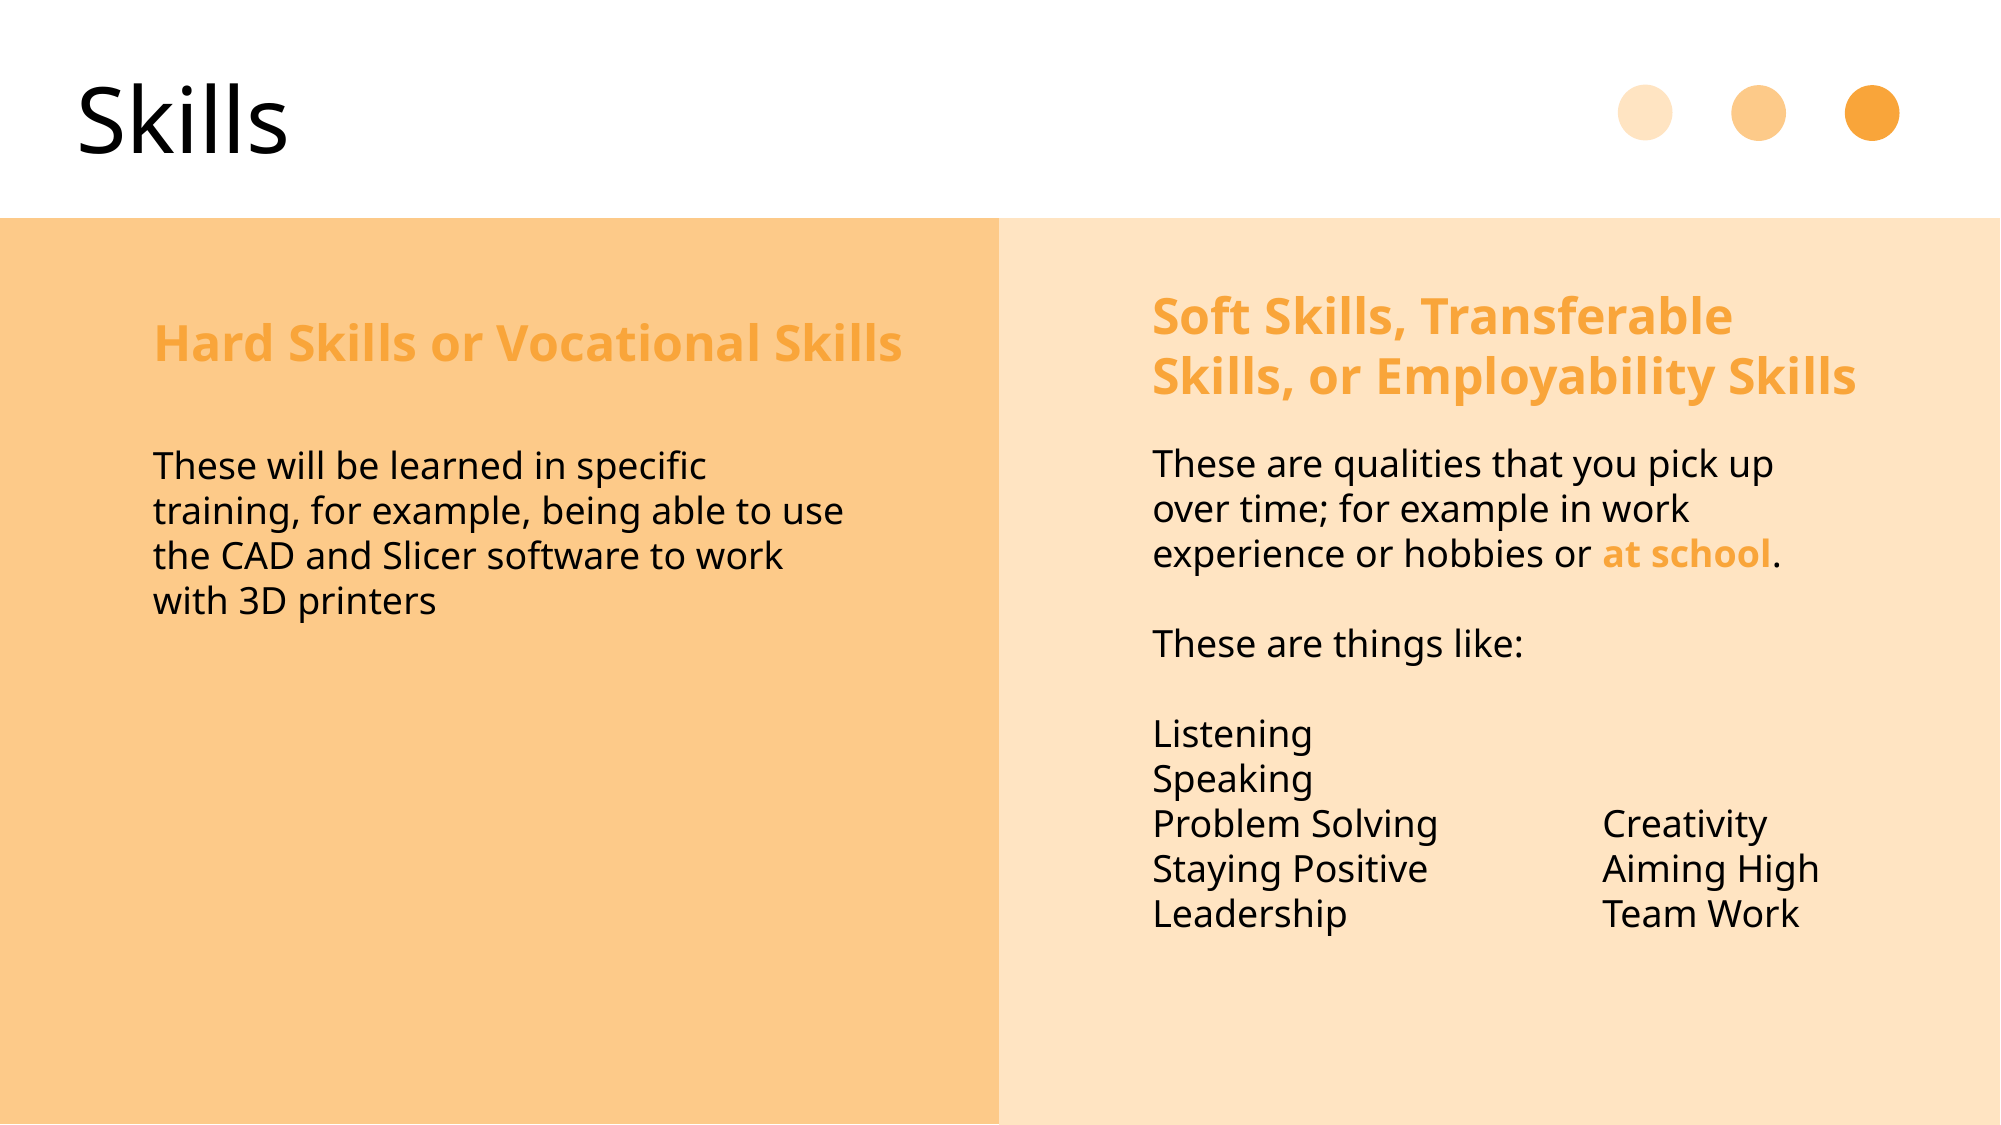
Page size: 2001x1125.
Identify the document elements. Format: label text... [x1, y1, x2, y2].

list Hard Skills or Vocational Skills [138, 310, 949, 408]
text_box [999, 218, 2000, 1125]
text_box [1844, 85, 1900, 141]
text_box These will be learned in specific training, for example, being able to use the CAD and Slicer software to work with 3D printers [138, 434, 871, 630]
text_box These are qualities that you pick up over time; for example in work experience or hobbies or at school. These are things like: Listening Speaking Problem Solving Creativity Staying Positive Aiming High Leadership Team Work [1137, 432, 1871, 943]
text_box [0, 218, 999, 1124]
text_box Skills [61, 67, 1215, 955]
text_box Soft Skills, Transferable Skills, or Employability Skills [1137, 277, 1899, 463]
text_box [1617, 84, 1673, 141]
text_box [1731, 85, 1787, 141]
